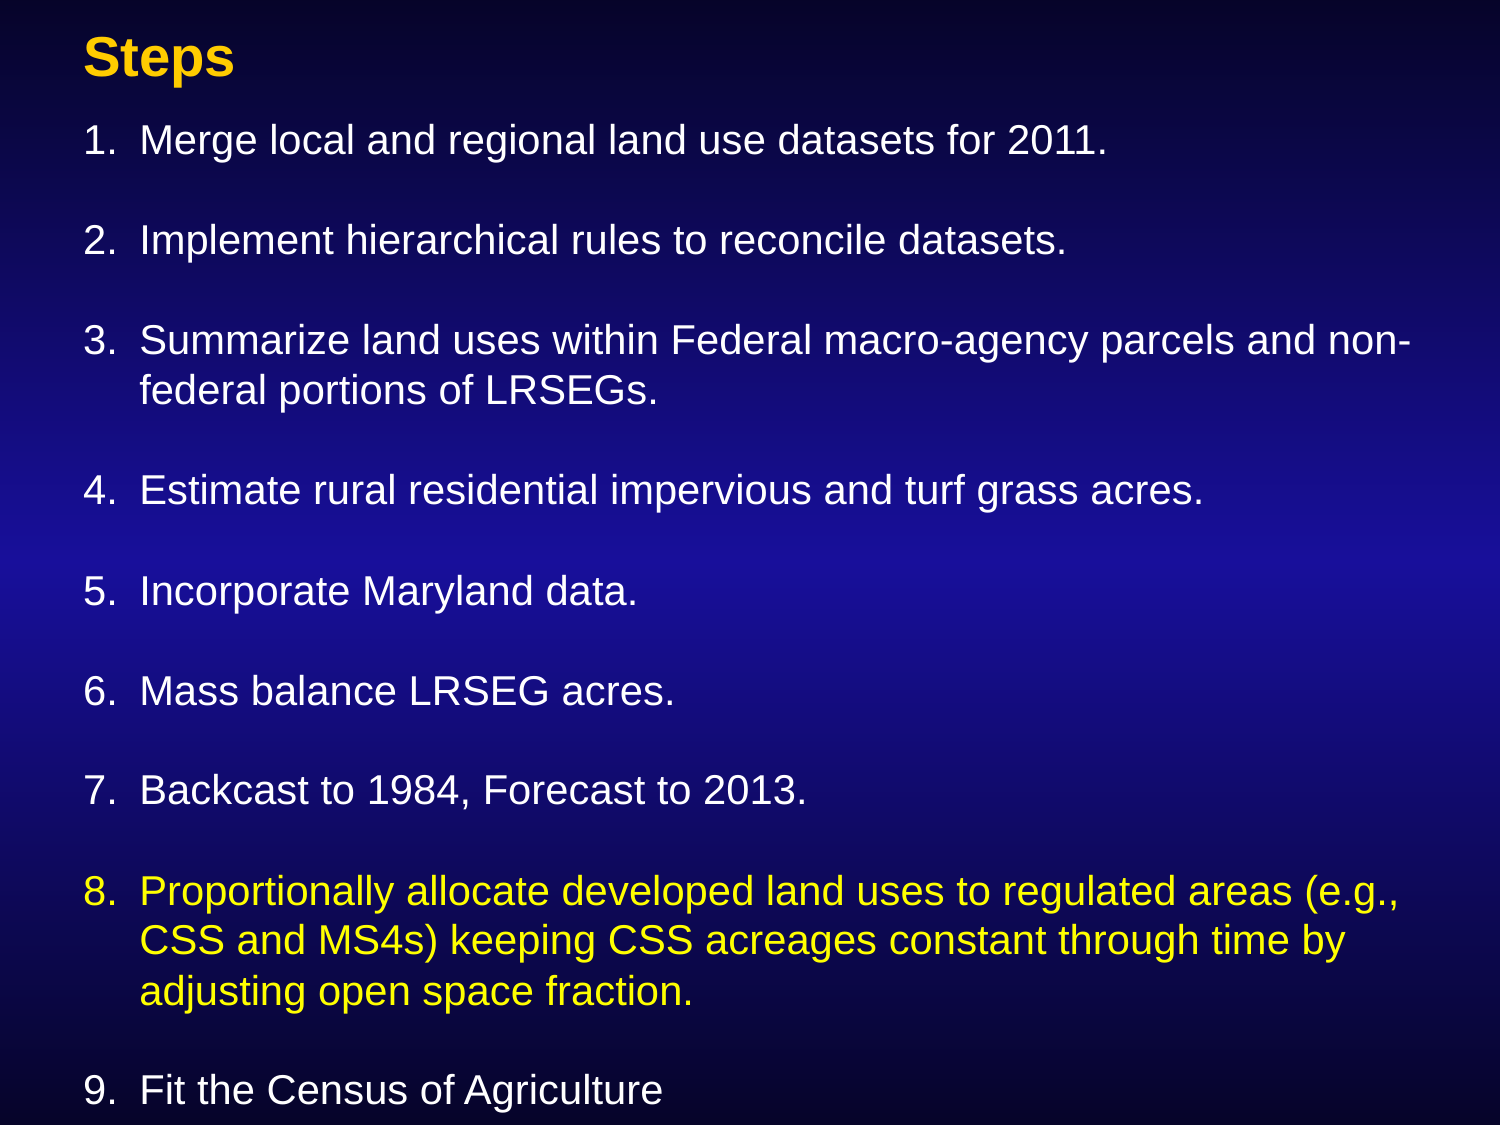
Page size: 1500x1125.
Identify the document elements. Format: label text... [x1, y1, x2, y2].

text_box Merge local and regional land use datasets for 2011. Implement hierarchical rules to reconcile datasets. Summarize land uses within Federal macro-agency parcels and non-federal portions of LRSEGs. Estimate rural residential impervious and turf grass acres. Incorporate Maryland data. Mass balance LRSEG acres. Backcast to 1984, Forecast to 2013. Proportionally allocate developed land uses to regulated areas (e.g., CSS and MS4s) keeping CSS acreages constant through time by adjusting open space fraction. Fit the Census of Agriculture [68, 105, 1487, 1125]
title Steps [67, 0, 1432, 109]
